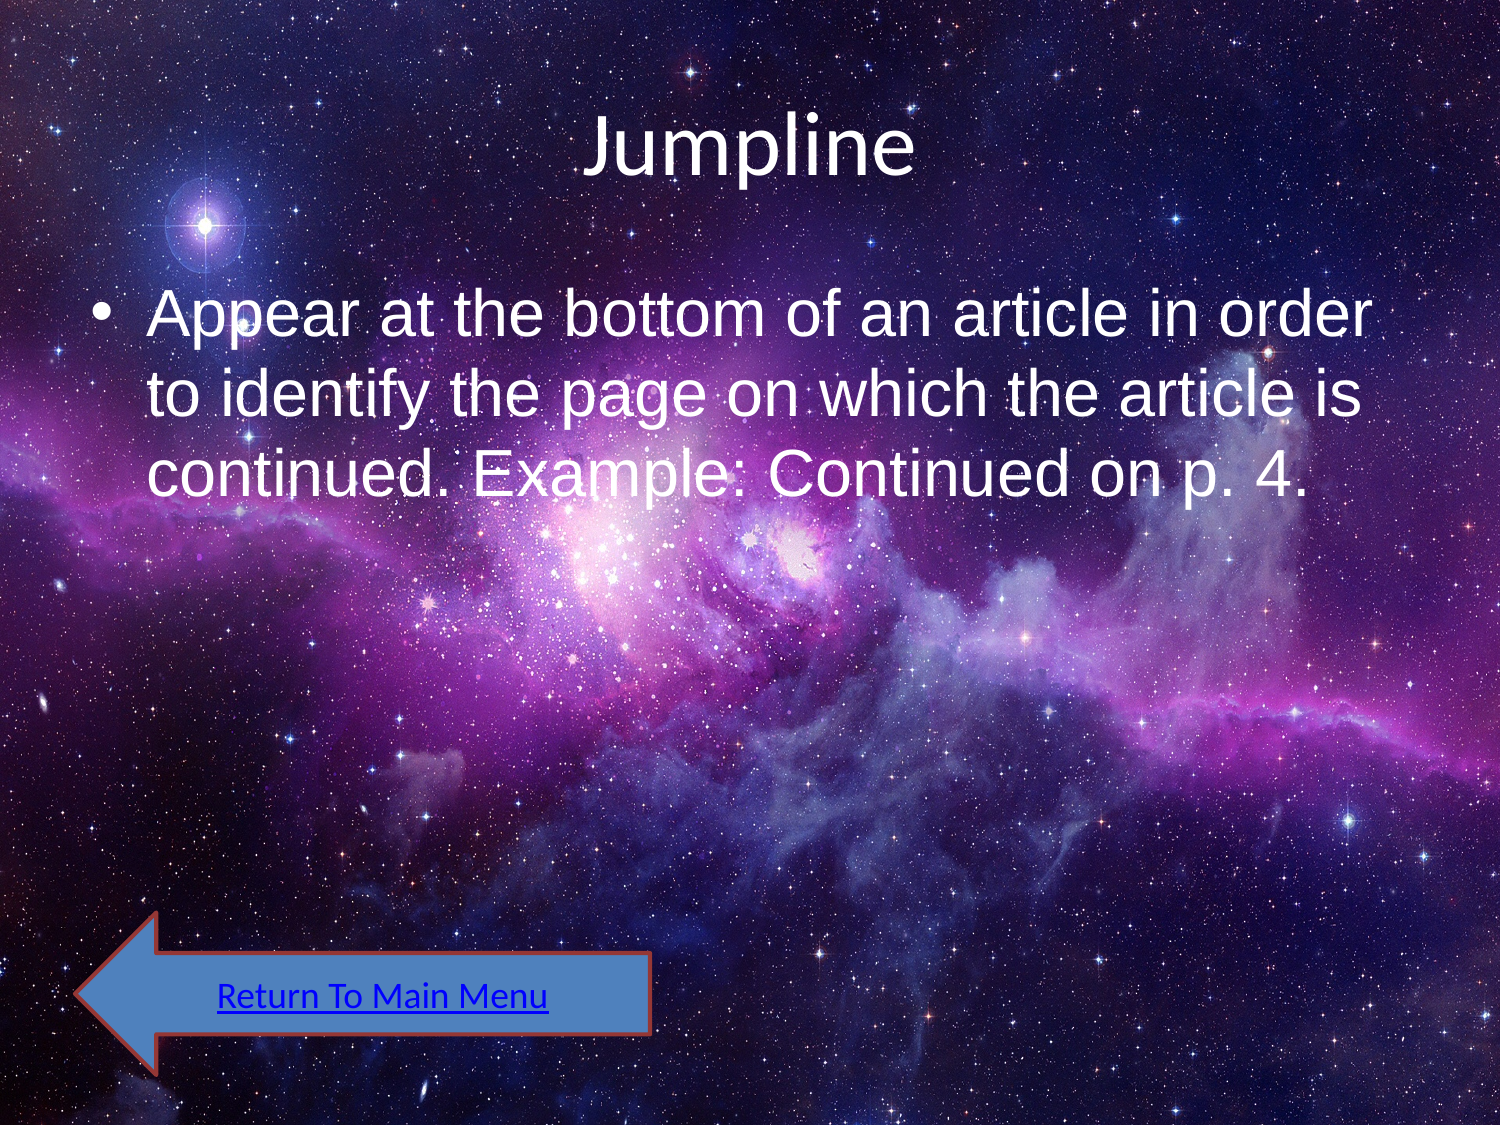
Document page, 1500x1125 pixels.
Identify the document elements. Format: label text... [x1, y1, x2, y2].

text_box Return To Main Menu [72, 910, 653, 1077]
picture [0, 0, 1500, 1125]
title Jumpline [75, 45, 1425, 233]
list Appear at the bottom of an article in order to identify the page on which the article is continued. Example: Continued on p. 4. [75, 262, 1425, 1005]
